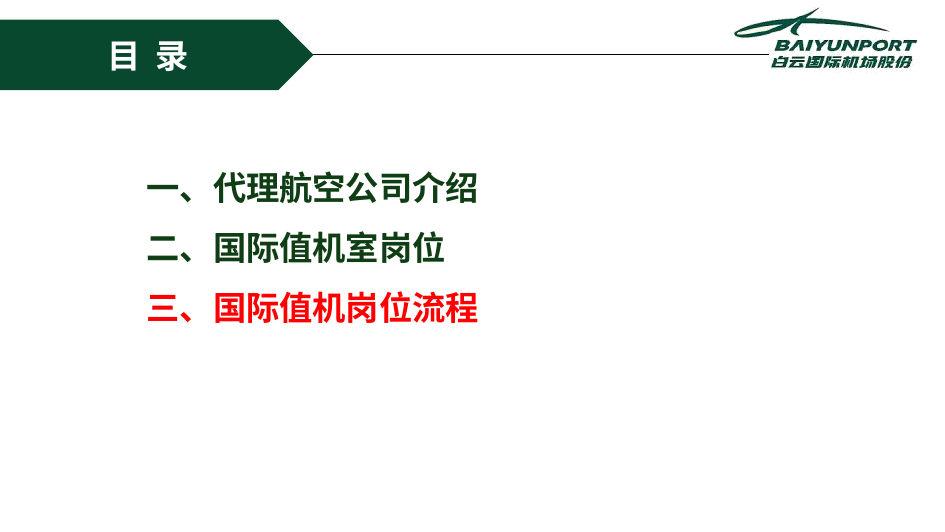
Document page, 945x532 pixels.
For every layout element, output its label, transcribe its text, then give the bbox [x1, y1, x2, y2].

text_box 目 录 [0, 18, 315, 92]
text_box 一、代理航空公司介绍 二、国际值机室岗位 三、国际值机岗位流程 [131, 140, 770, 335]
picture [712, 0, 945, 78]
